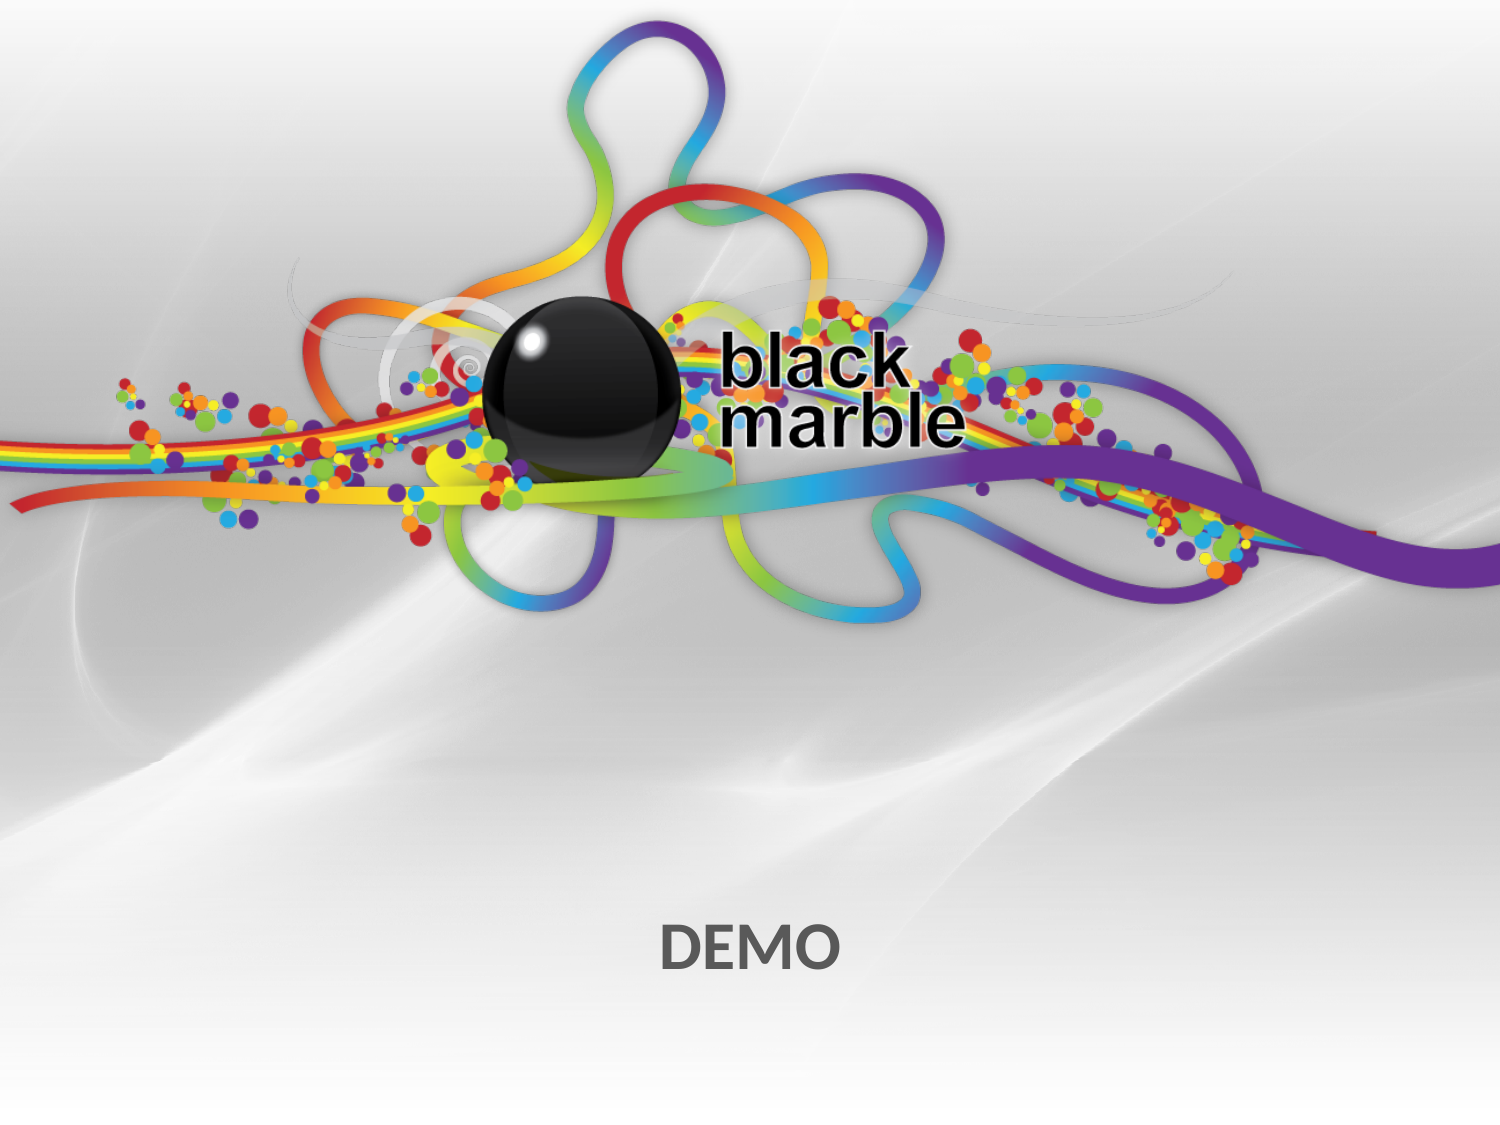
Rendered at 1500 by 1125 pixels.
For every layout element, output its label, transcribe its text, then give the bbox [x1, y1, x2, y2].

title Demo [271, 893, 1229, 992]
picture [0, 0, 1500, 650]
